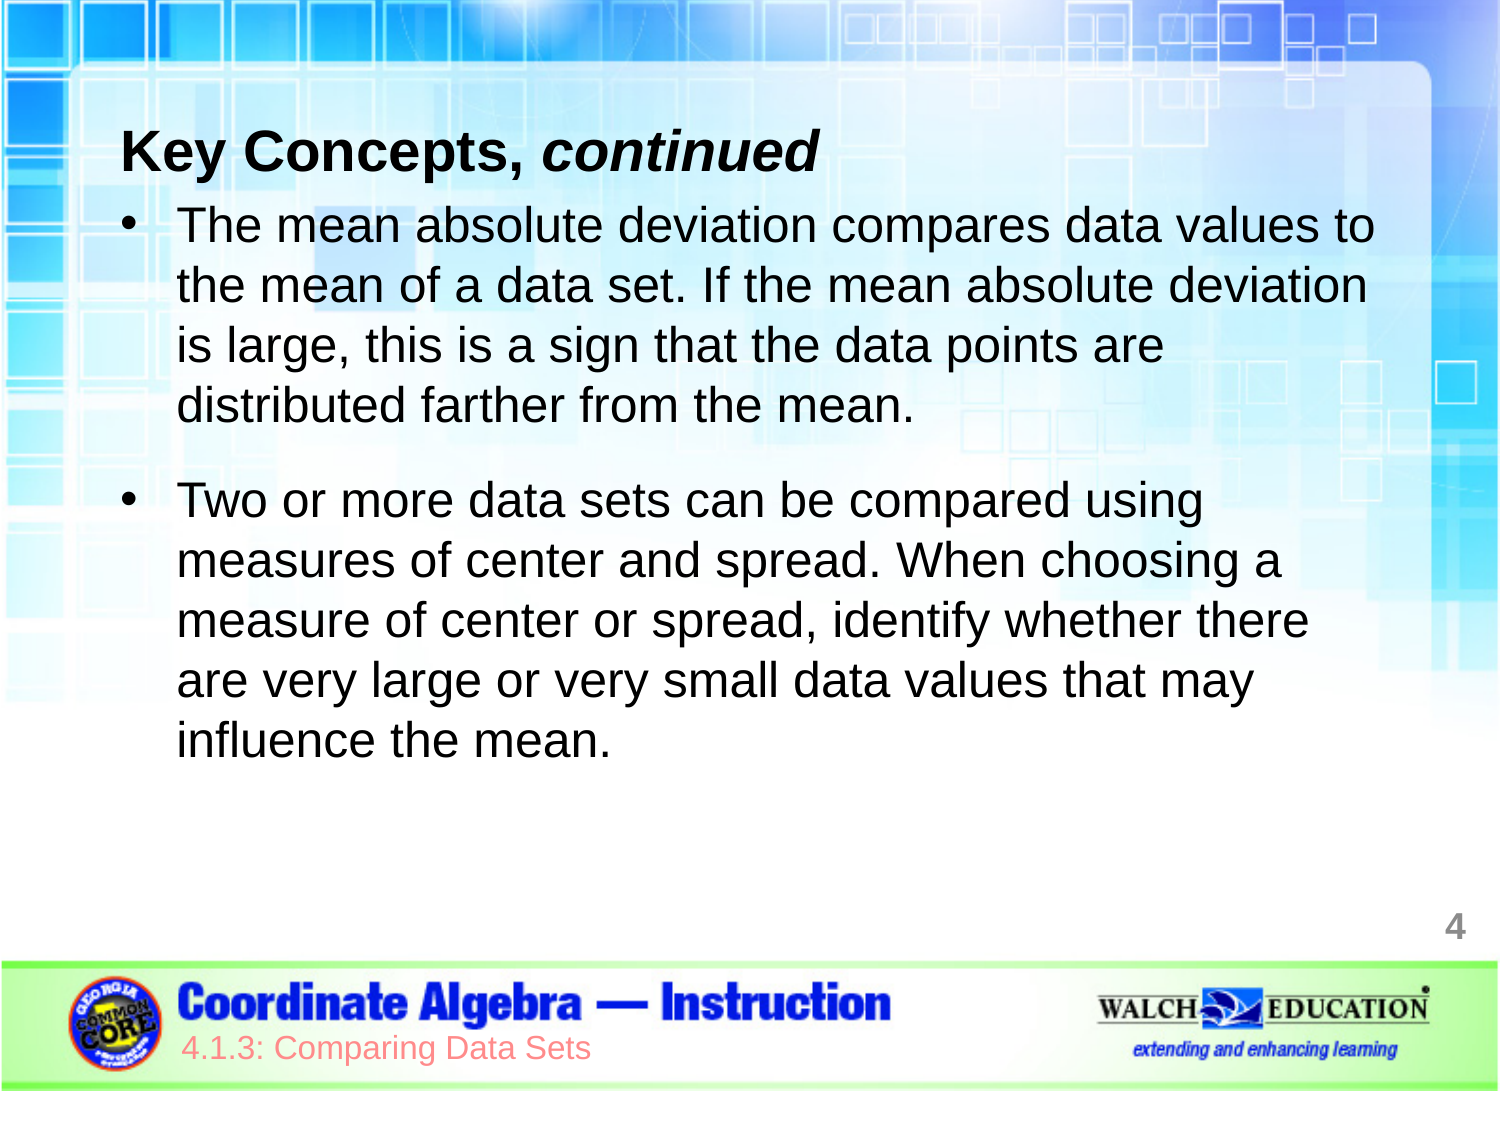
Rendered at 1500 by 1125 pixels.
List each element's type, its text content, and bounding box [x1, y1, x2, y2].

footer 4.1.3: Comparing Data Sets [166, 1024, 1080, 1069]
picture [1, 0, 1500, 1091]
slide_number 4 [1361, 901, 1481, 949]
subtitle Key Concepts, continued The mean absolute deviation compares data values to the mean of a data set. If the mean absolute deviation is large, this is a sign that the data points are distributed farther from the mean. Two or more data sets can be compared using measures of center and spread. When choosing a measure of center or spread, identify whether there are very large or very small data values that may influence the mean. [105, 105, 1394, 925]
